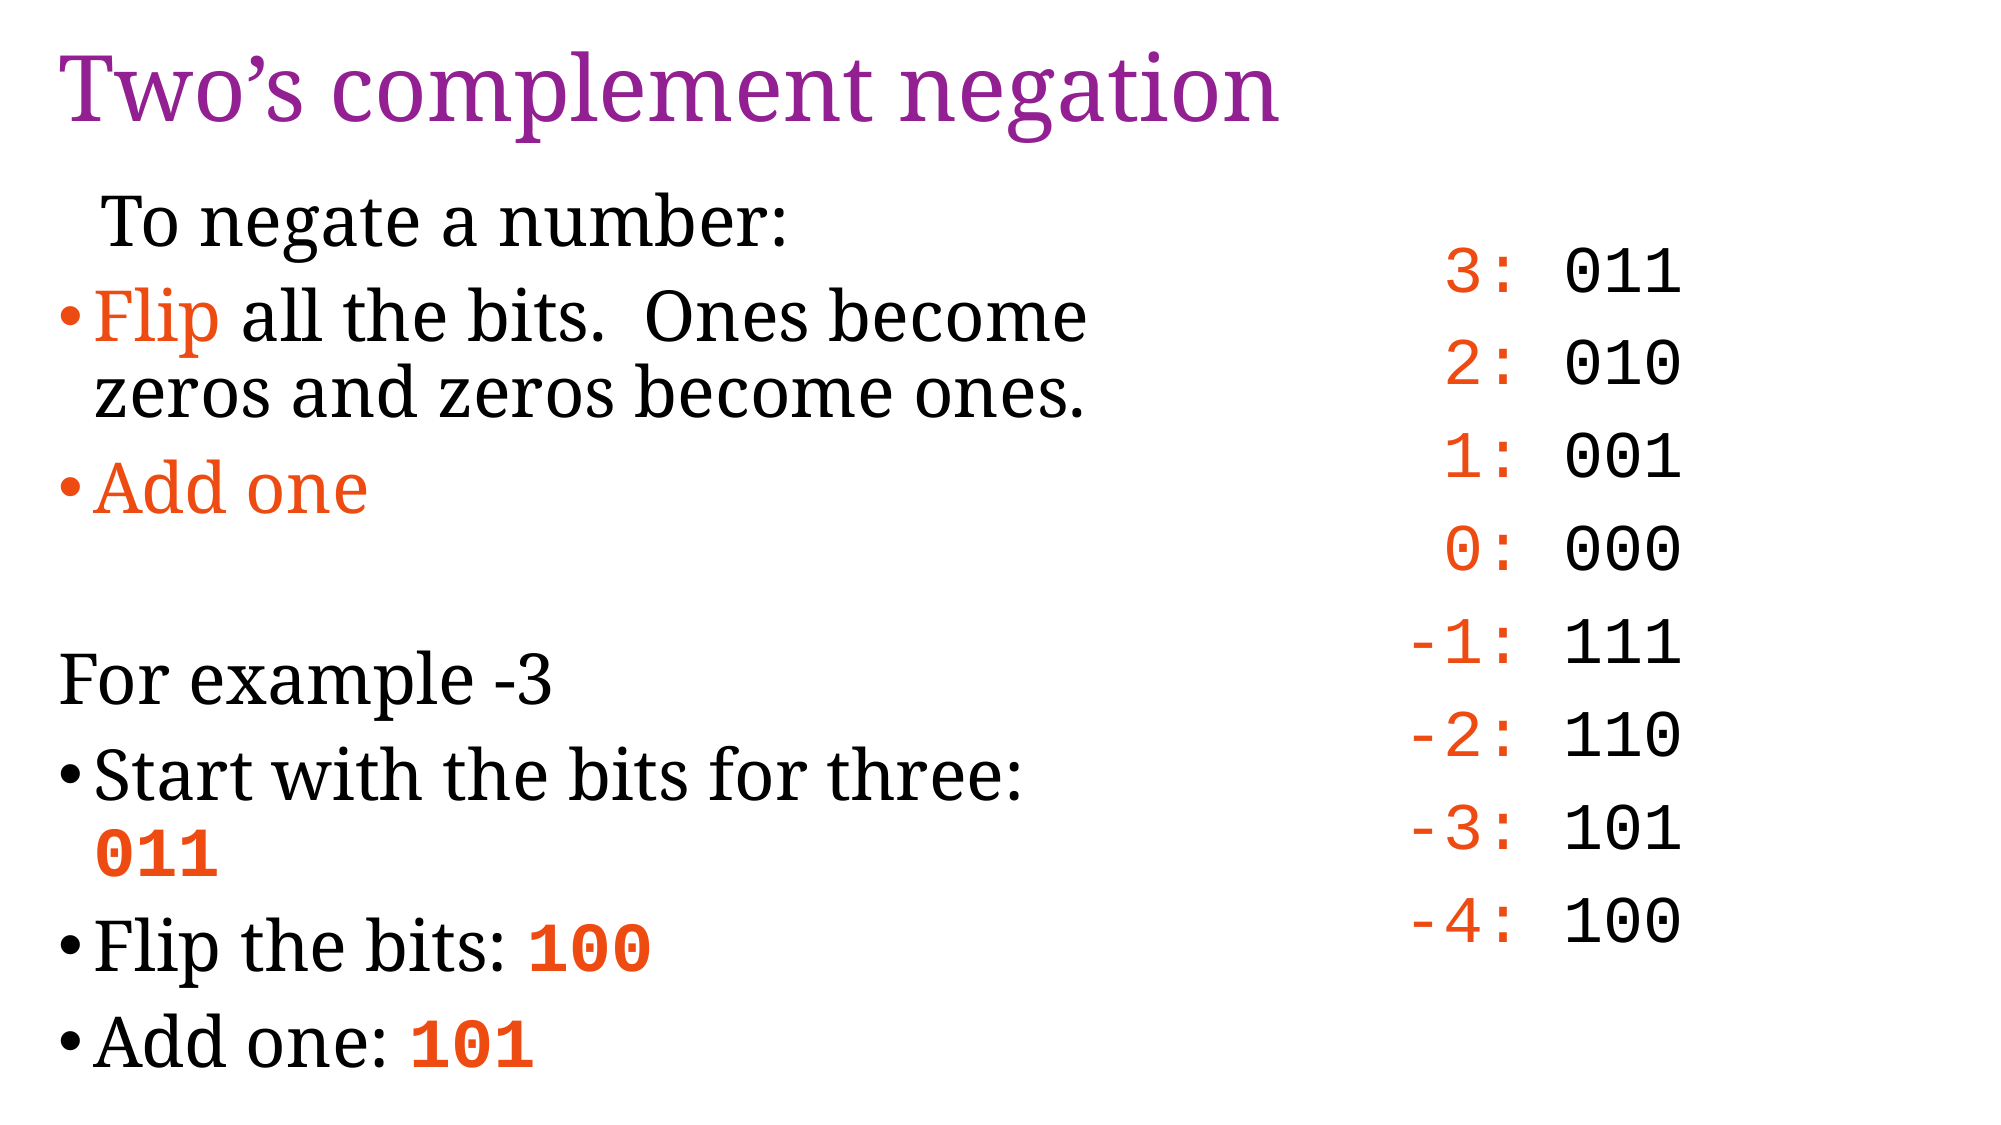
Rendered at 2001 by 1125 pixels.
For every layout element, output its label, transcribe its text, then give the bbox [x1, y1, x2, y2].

title Two’s complement negation [43, 25, 1953, 158]
list To negate a number: Flip all the bits. Ones become zeros and zeros become ones. Add one For example -3 Start with the bits for three: 011 Flip the bits: 100 Add one: 101 [43, 177, 1145, 1101]
list 3: 011 2: 010 1: 001 0: 000 -1: 111 -2: 110 -3: 101 -4: 100 [1388, 177, 1863, 1014]
